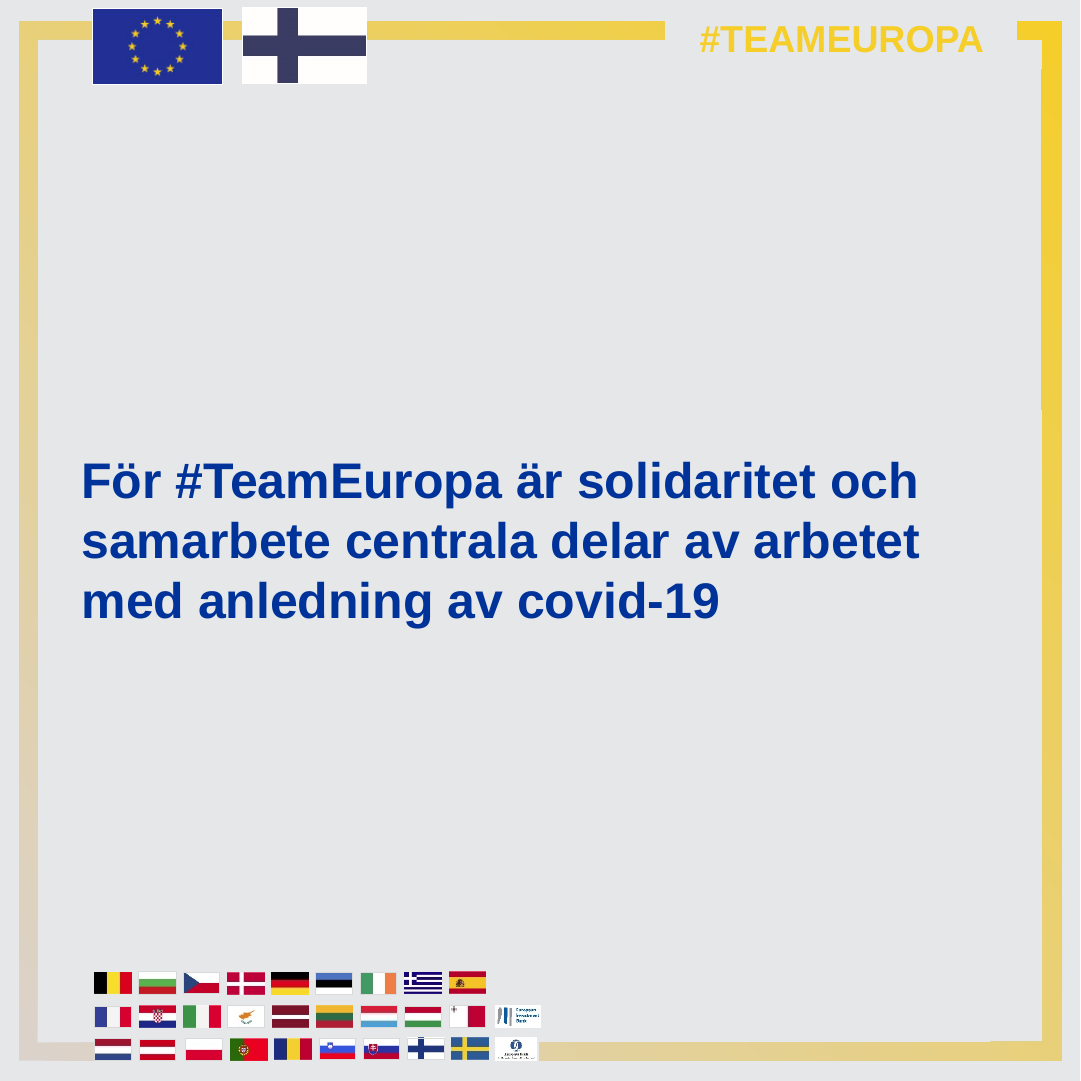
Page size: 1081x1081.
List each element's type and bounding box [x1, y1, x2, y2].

picture [0, 0, 1081, 1081]
text_box [92, 8, 541, 1061]
